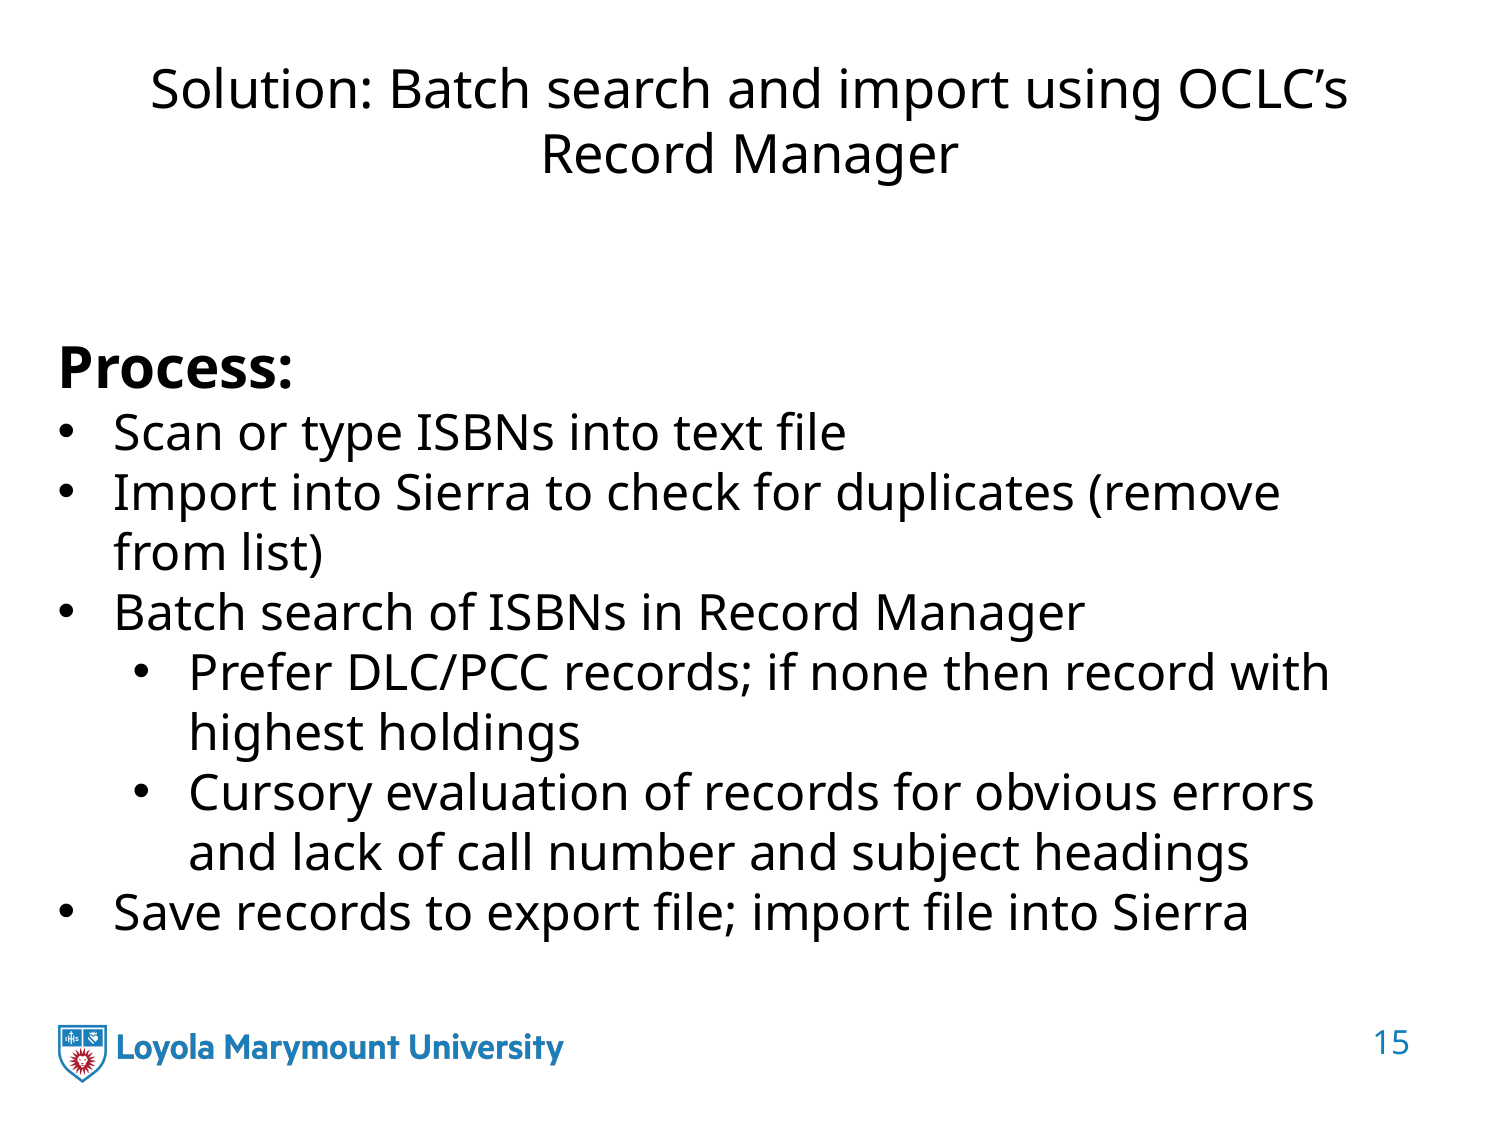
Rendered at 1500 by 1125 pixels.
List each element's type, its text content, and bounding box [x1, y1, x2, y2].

title Solution: Batch search and import using OCLC’s Record Manager [75, 46, 1425, 193]
slide_number 15 [1342, 1013, 1425, 1103]
text_box Process: Scan or type ISBNs into text file Import into Sierra to check for duplicates (remove from list) Batch search of ISBNs in Record Manager Prefer DLC/PCC records; if none then record with highest holdings Cursory evaluation of records for obvious errors and lack of call number and subject headings Save records to export file; import file into Sierra [42, 322, 1409, 948]
